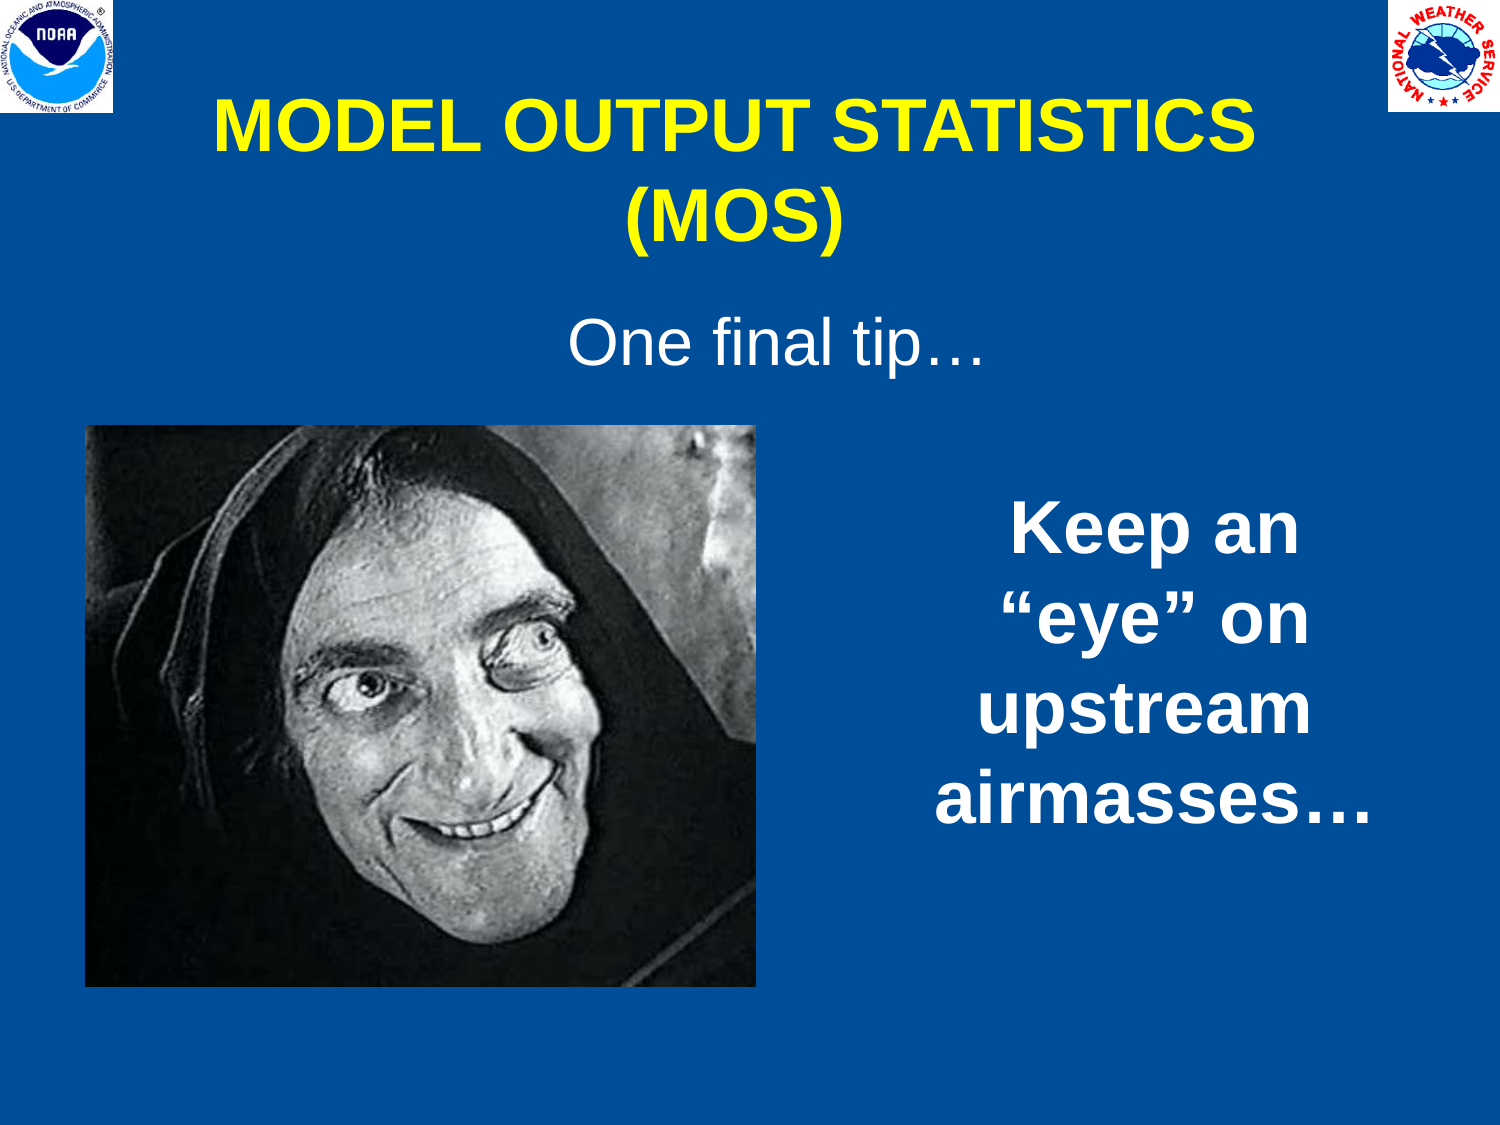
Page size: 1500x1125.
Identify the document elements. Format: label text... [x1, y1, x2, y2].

picture [85, 425, 757, 987]
picture [0, 0, 113, 113]
text_box MODEL OUTPUT STATISTICS (MOS) [141, 68, 1330, 264]
text_box One final tip… [133, 291, 1425, 386]
text_box Keep an “eye” on upstream airmasses… [902, 470, 1409, 846]
picture [1388, 0, 1500, 112]
